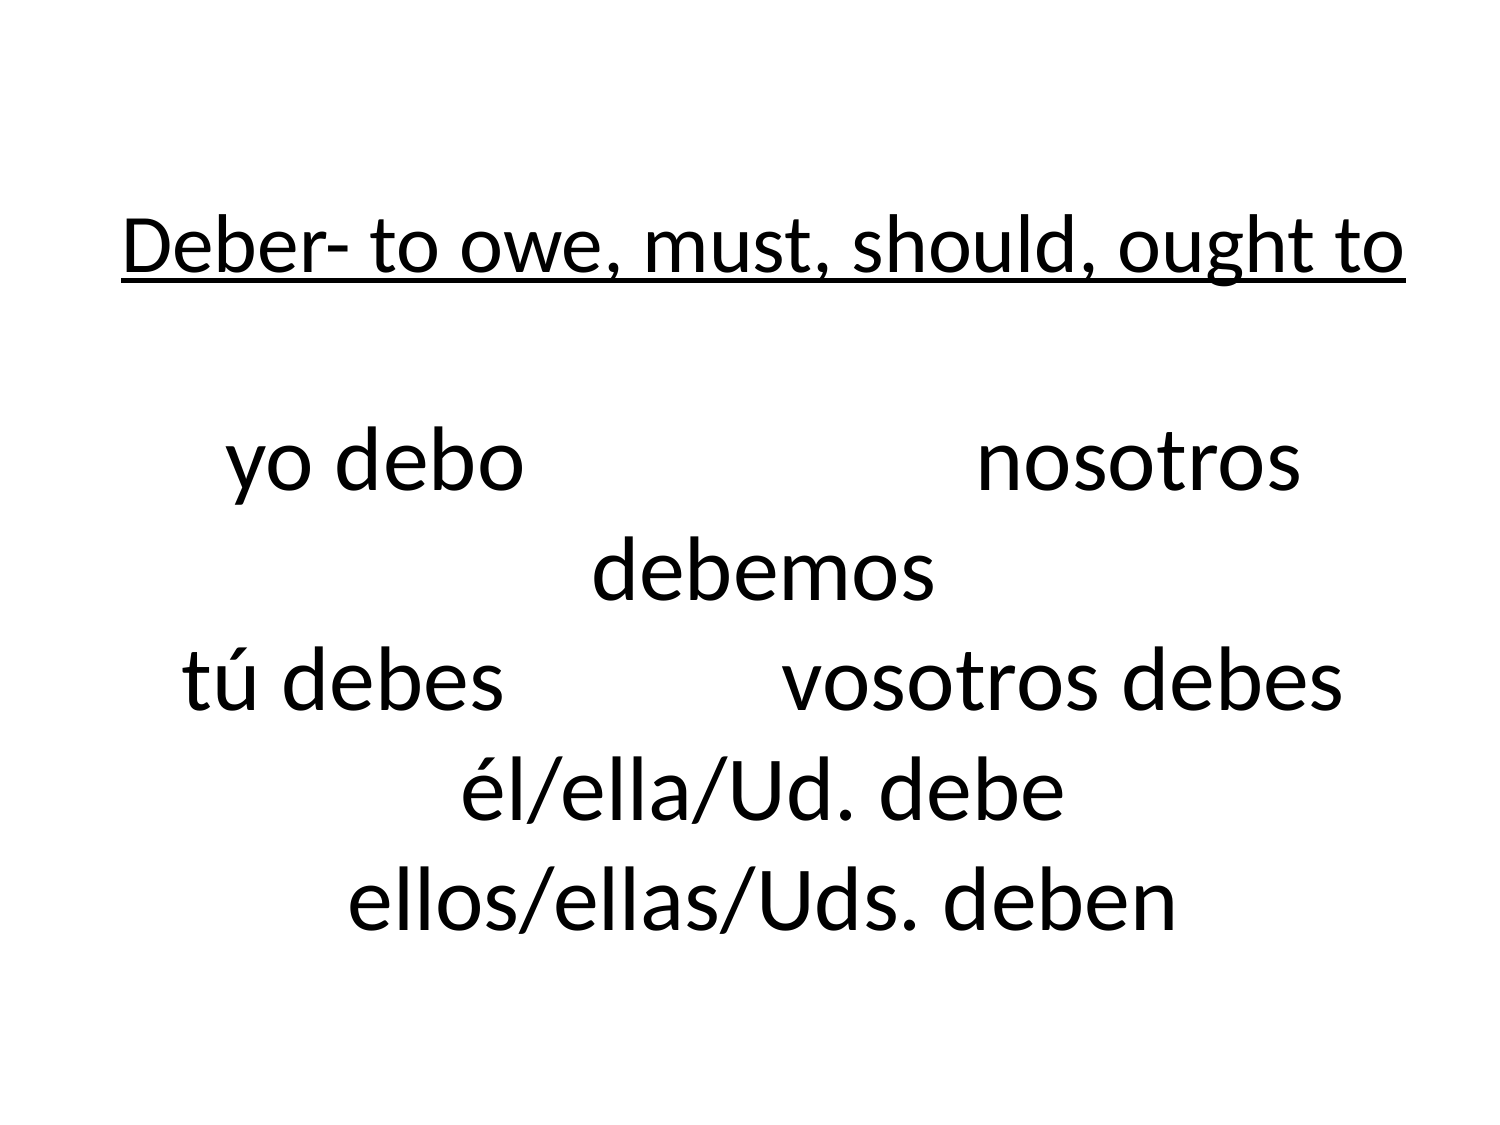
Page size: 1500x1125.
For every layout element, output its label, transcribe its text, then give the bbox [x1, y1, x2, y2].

title Deber- to owe, must, should, ought to yo debo nosotros debemos tú debes vosotros debes él/ella/Ud. debe ellos/ellas/Uds. deben [88, 45, 1439, 1093]
